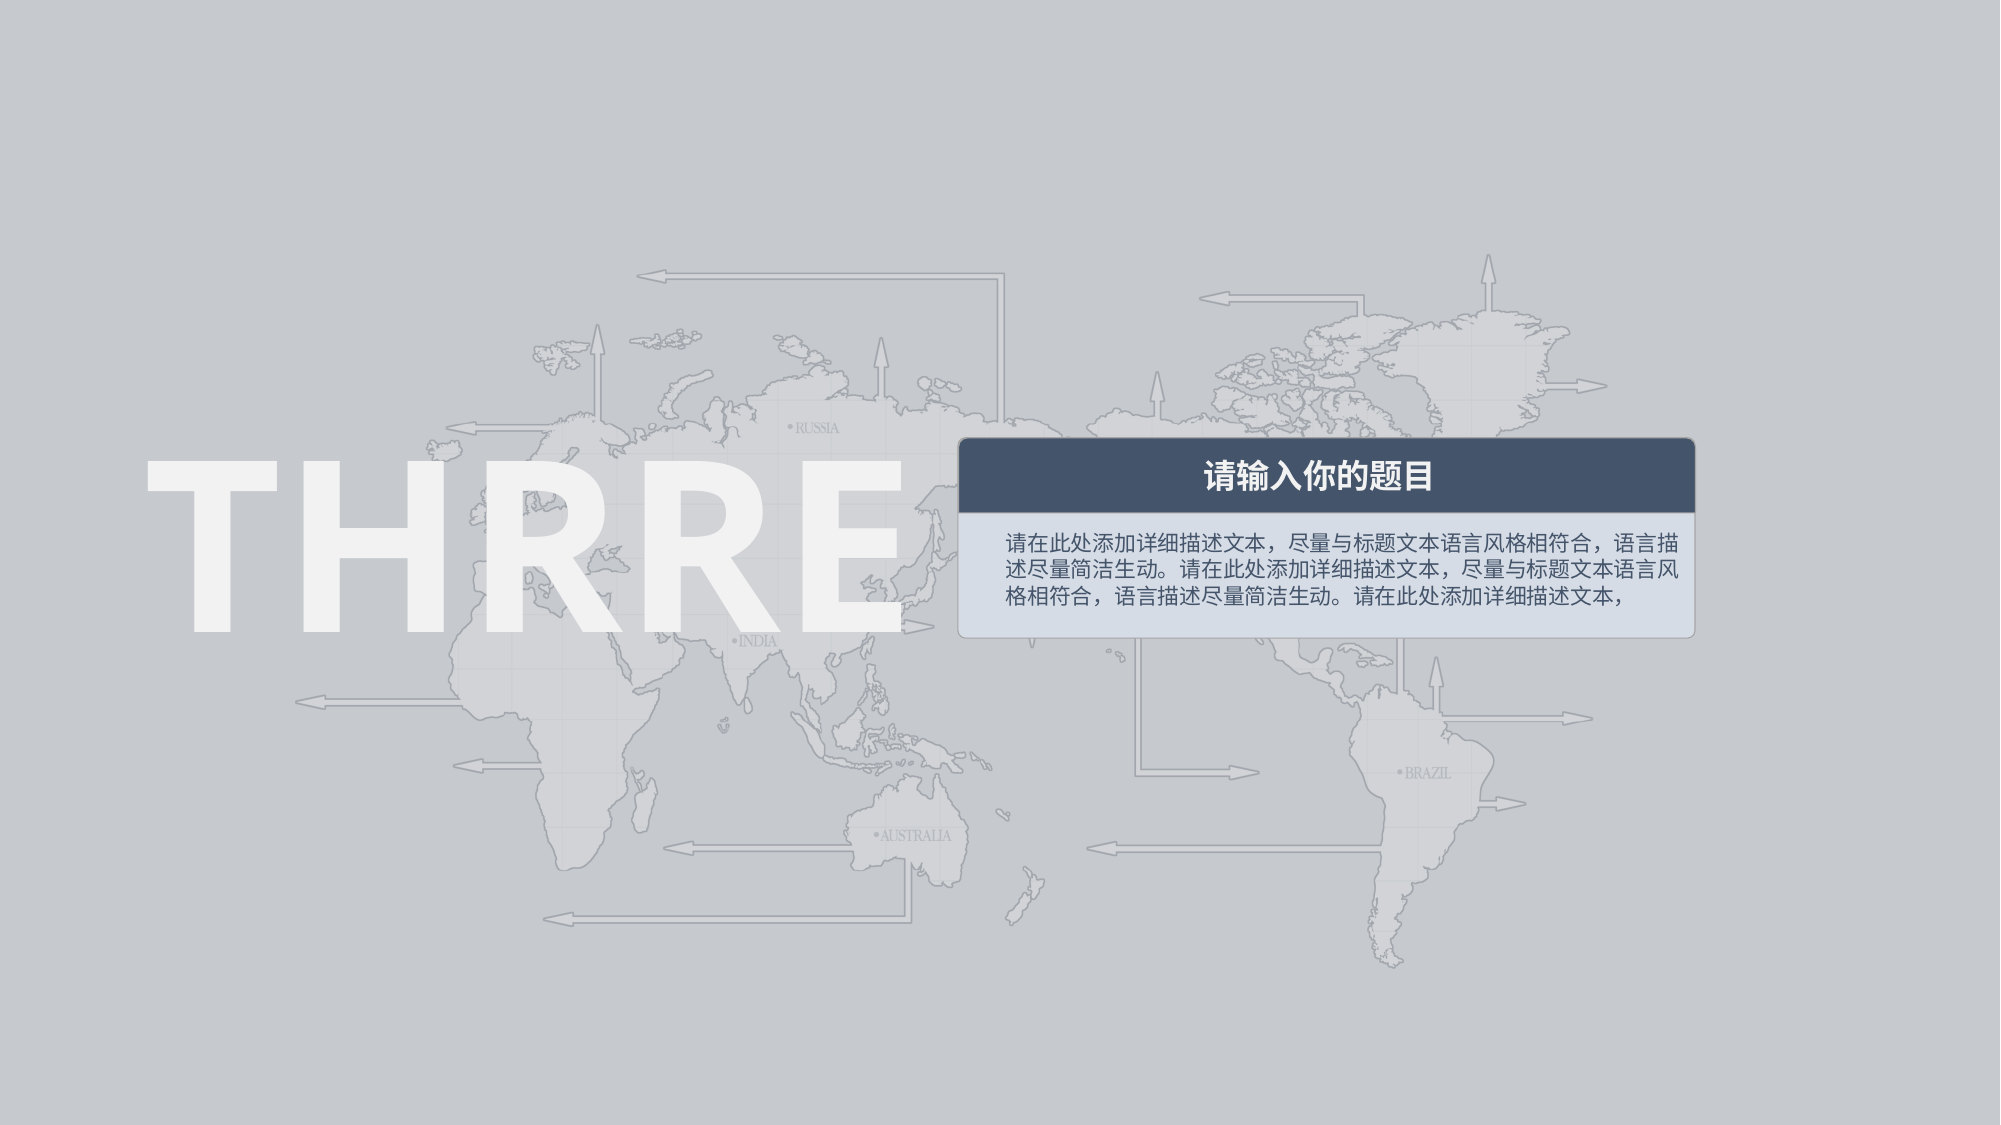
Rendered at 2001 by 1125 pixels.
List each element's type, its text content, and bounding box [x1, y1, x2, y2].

text_box THRRE [129, 385, 931, 688]
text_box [957, 437, 1696, 639]
text_box [186, 125, 1776, 1021]
